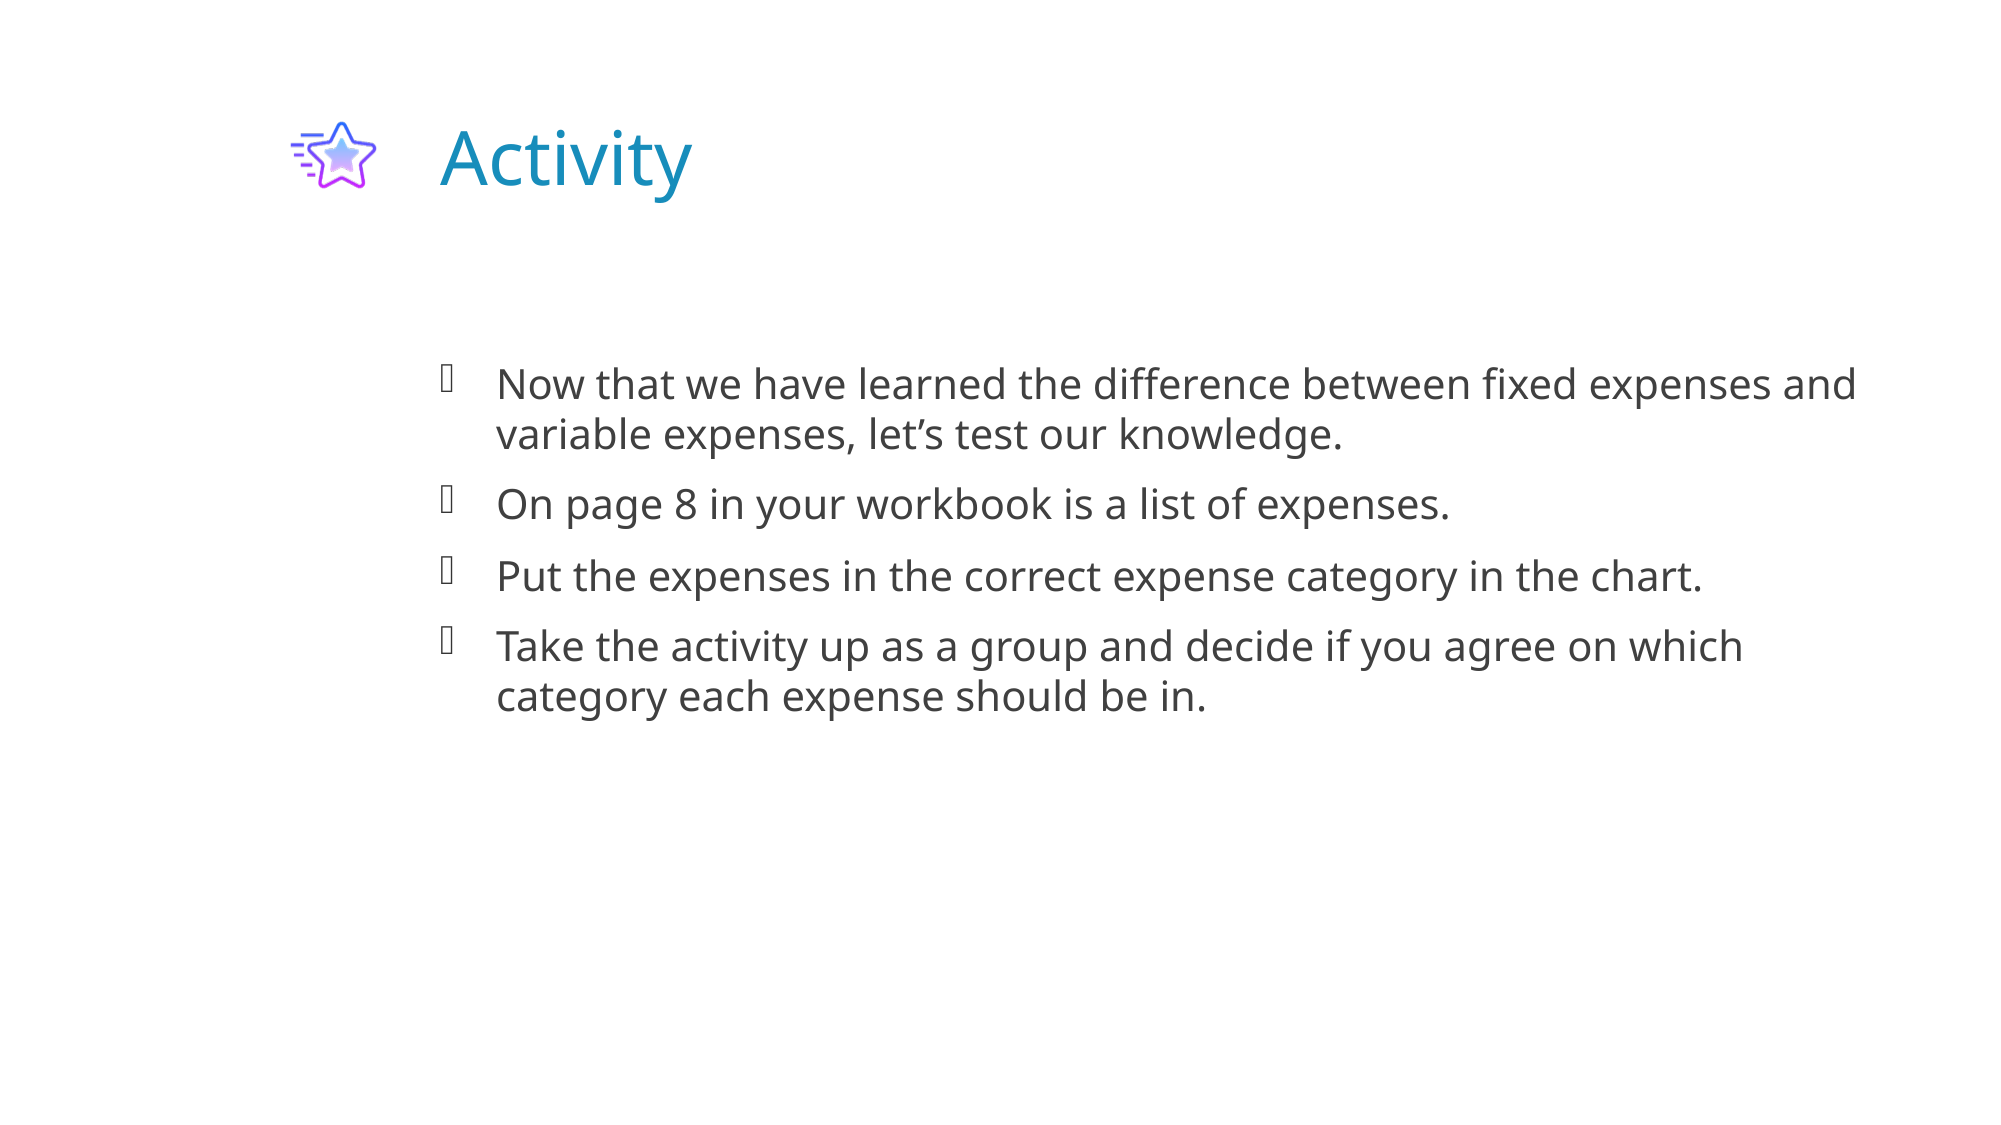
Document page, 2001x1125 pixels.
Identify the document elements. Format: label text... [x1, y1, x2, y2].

picture [280, 102, 387, 208]
list Now that we have learned the difference between fixed expenses and variable expenses, let’s test our knowledge. On page 8 in your workbook is a list of expenses. Put the expenses in the correct expense category in the chart. Take the activity up as a group and decide if you agree on which category each expense should be in. [424, 350, 1888, 970]
title Activity [425, 102, 1888, 313]
